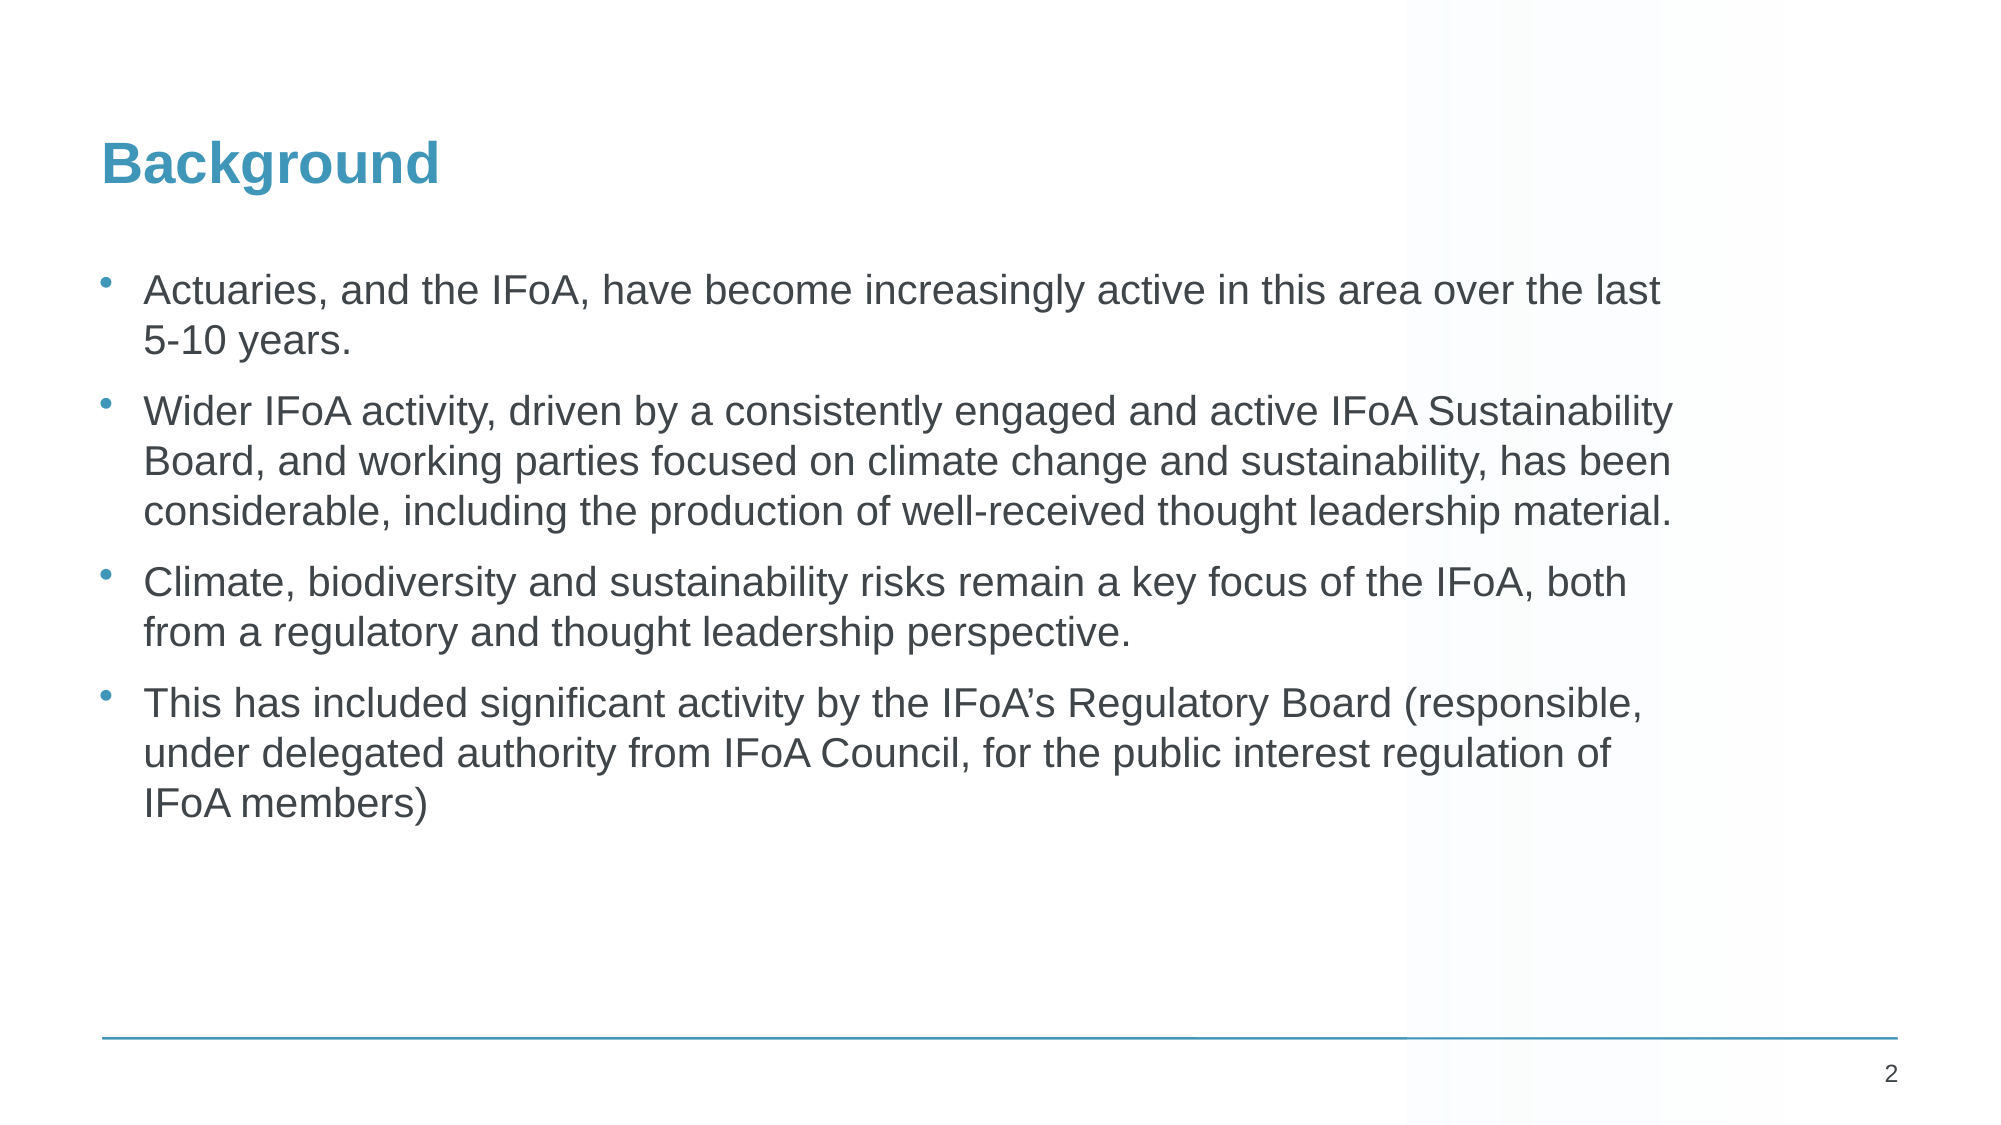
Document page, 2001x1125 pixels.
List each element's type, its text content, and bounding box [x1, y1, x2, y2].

list Actuaries, and the IFoA, have become increasingly active in this area over the last 5-10 years. Wider IFoA activity, driven by a consistently engaged and active IFoA Sustainability Board, and working parties focused on climate change and sustainability, has been considerable, including the production of well-received thought leadership material. Climate, biodiversity and sustainability risks remain a key focus of the IFoA, both from a regulatory and thought leadership perspective. This has included significant activity by the IFoA’s Regulatory Board (responsible, under delegated authority from IFoA Council, for the public interest regulation of IFoA members) [84, 255, 1697, 1051]
title Background [86, 66, 1408, 254]
slide_number 2 [1771, 1050, 1914, 1106]
